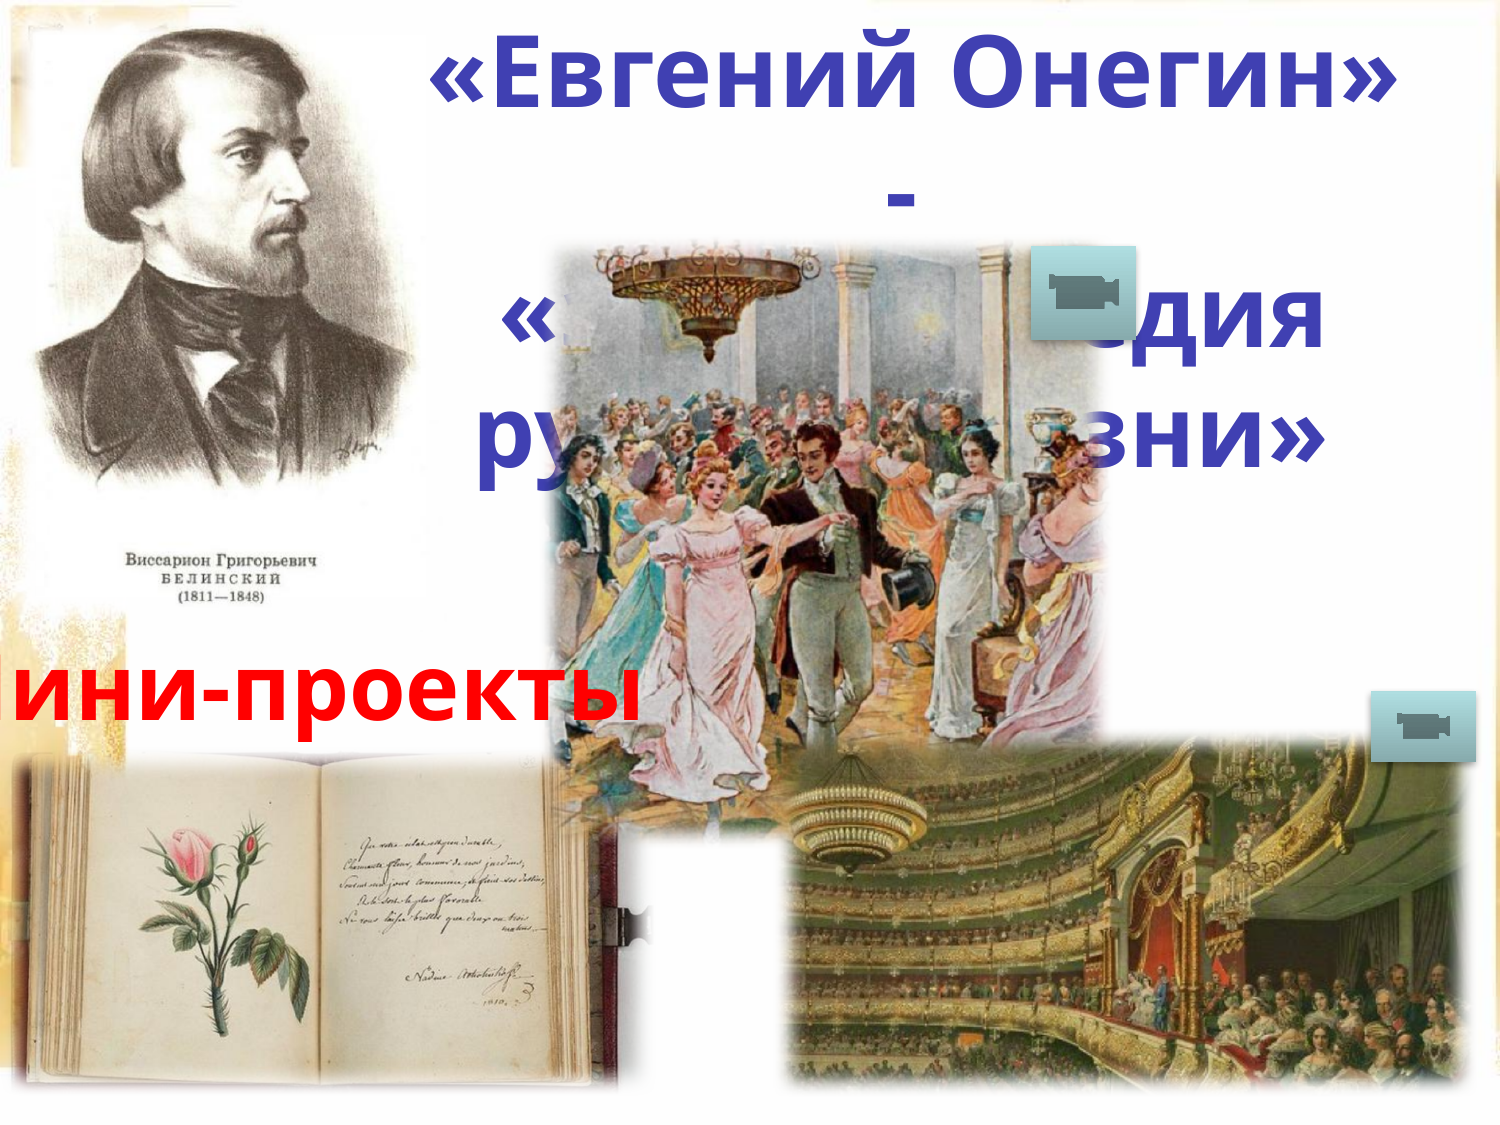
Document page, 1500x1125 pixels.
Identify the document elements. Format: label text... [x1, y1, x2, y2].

text_box [1118, 246, 1137, 340]
text_box «Евгений Онегин» - «энциклопедия русской жизни» [464, 0, 1442, 495]
text_box Мини-проекты [0, 621, 533, 744]
picture [0, 0, 1500, 1125]
text_box [1371, 691, 1477, 726]
